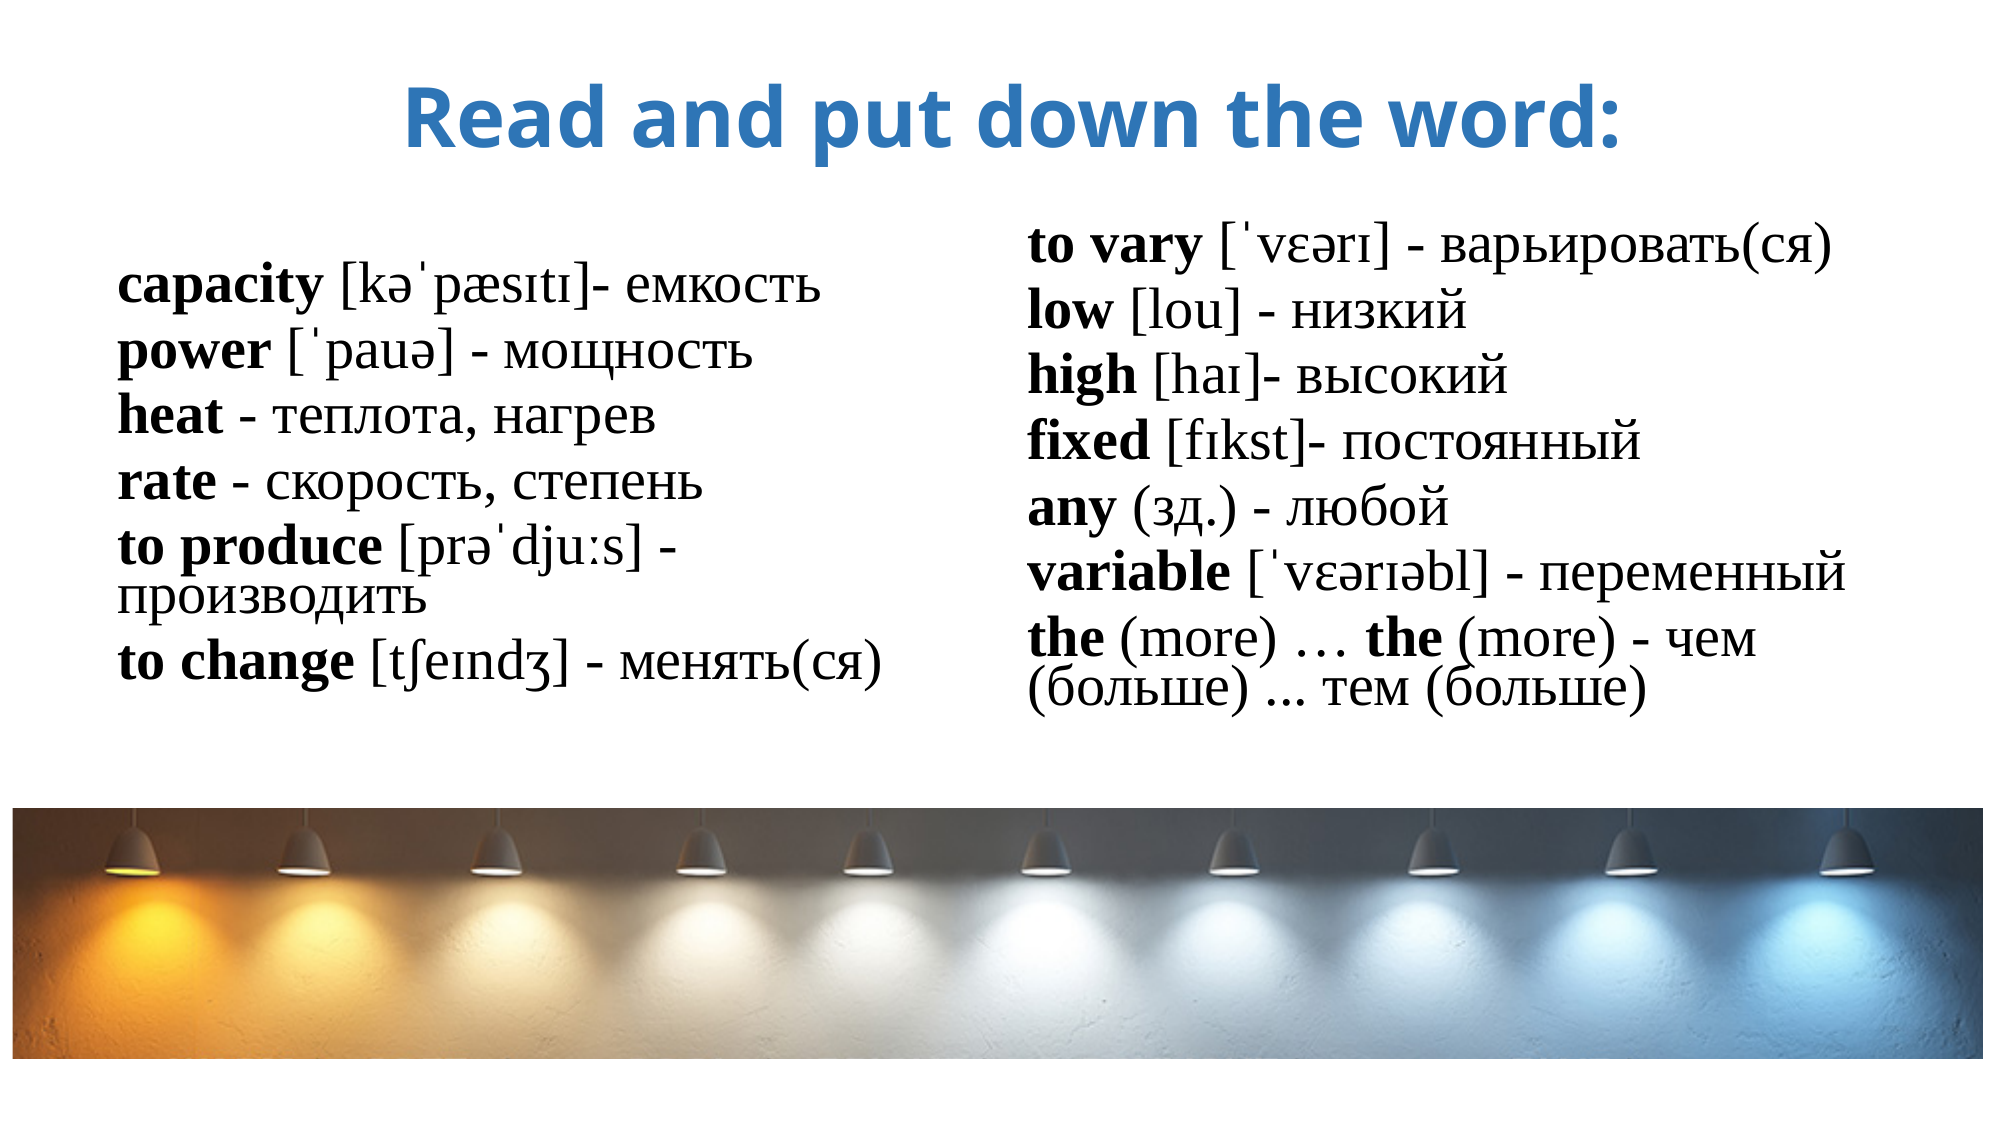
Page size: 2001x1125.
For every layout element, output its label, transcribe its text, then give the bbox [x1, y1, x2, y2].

text_box capacity [kəˈpæsɪtɪ]- емкость power [ˈpauə] - мощность heat - теплота, нагрев rate - скорость, степень to produce [prəˈdjuːs] - производить to change [tʃeɪndʒ] - менять(ся) [102, 256, 960, 697]
text_box to vary [ˈvɛərɪ] - варьировать(ся) low [lou] - низкий high [haɪ]- высокий fixed [fɪkst]- постоянный any (зд.) - любой variable [ˈvɛərɪəbl] - переменный the (more) … the (more) - чем (больше) ... тем (больше) [1012, 215, 2000, 723]
picture [12, 808, 1983, 1059]
title Read and put down the word: [150, 64, 1876, 178]
